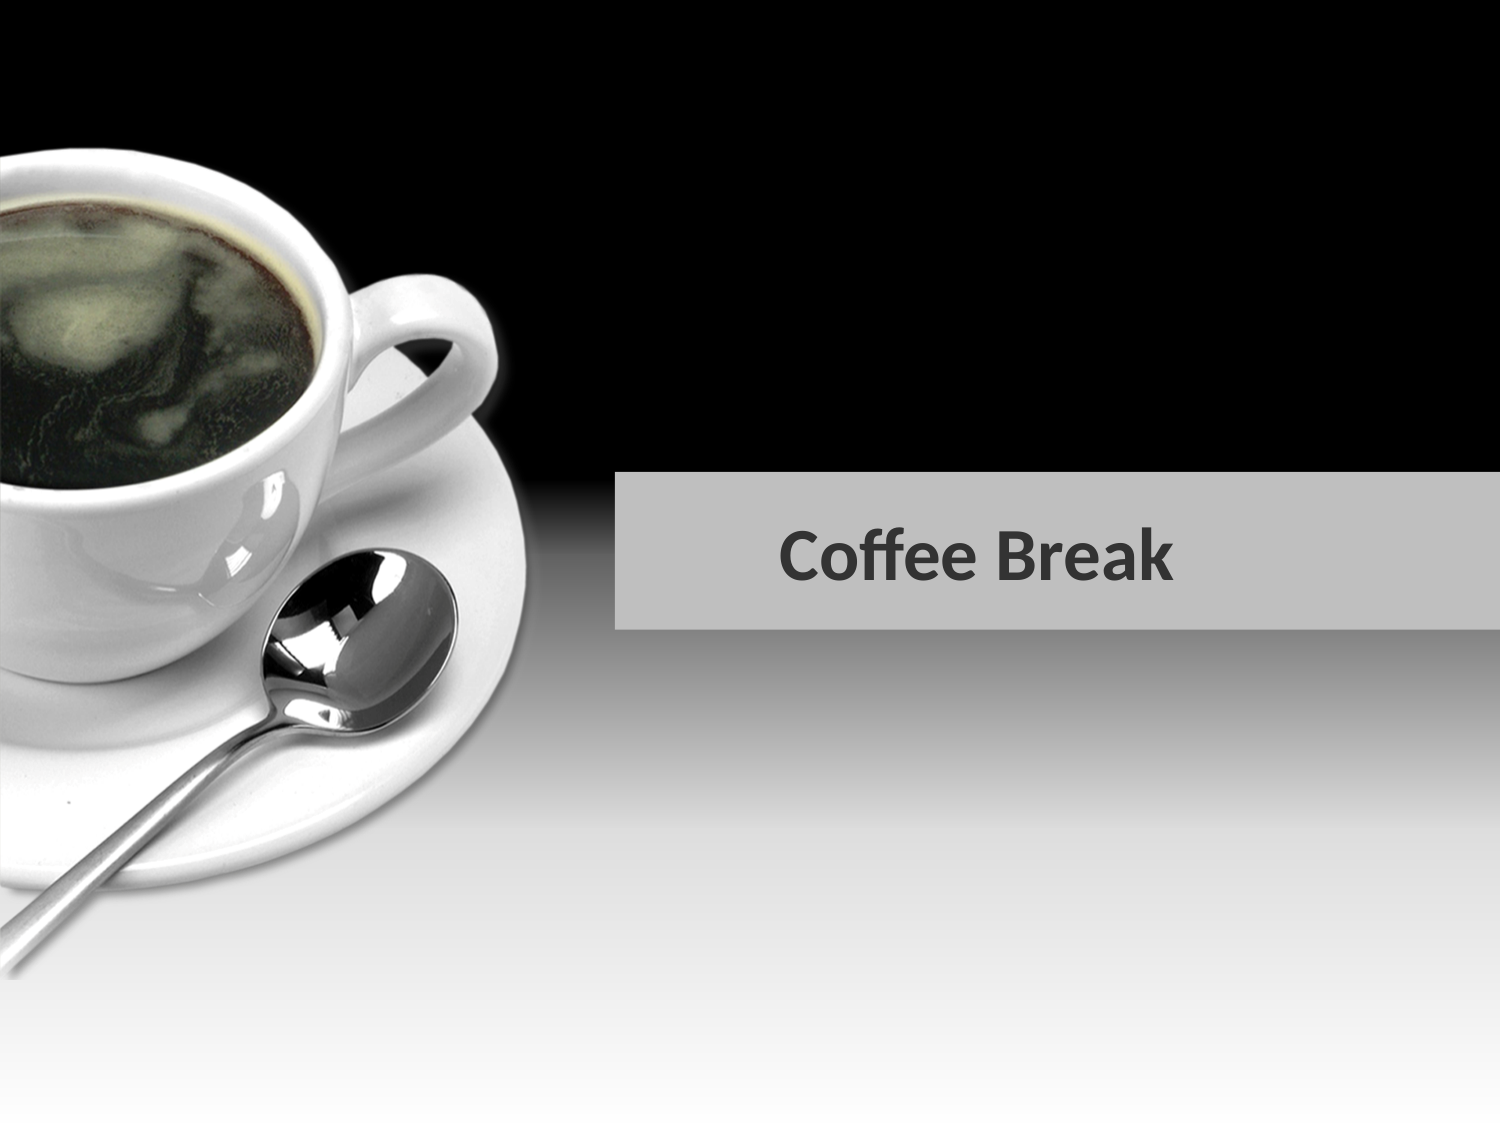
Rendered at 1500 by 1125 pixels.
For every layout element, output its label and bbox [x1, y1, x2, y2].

picture [0, 145, 545, 980]
text_box [0, 0, 1500, 1125]
